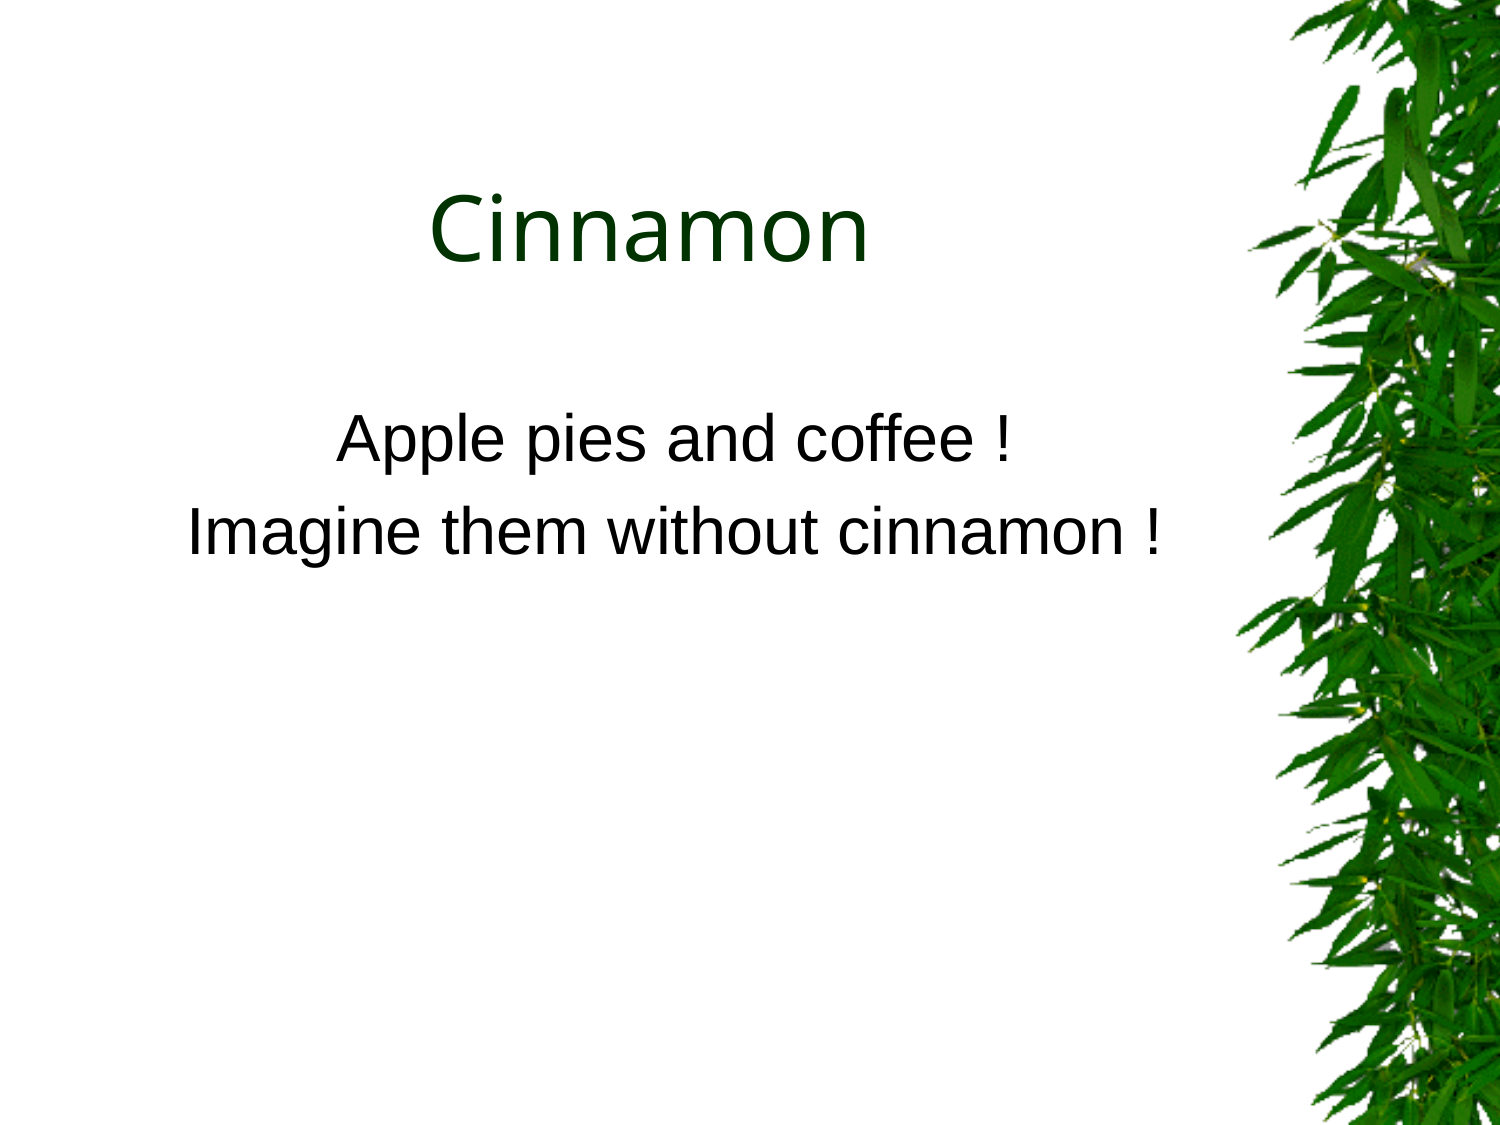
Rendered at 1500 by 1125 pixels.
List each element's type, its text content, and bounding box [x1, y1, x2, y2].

list Apple pies and coffee ! Imagine them without cinnamon ! [137, 387, 1213, 876]
picture [1206, 0, 1500, 1125]
title Cinnamon [37, 162, 1263, 288]
